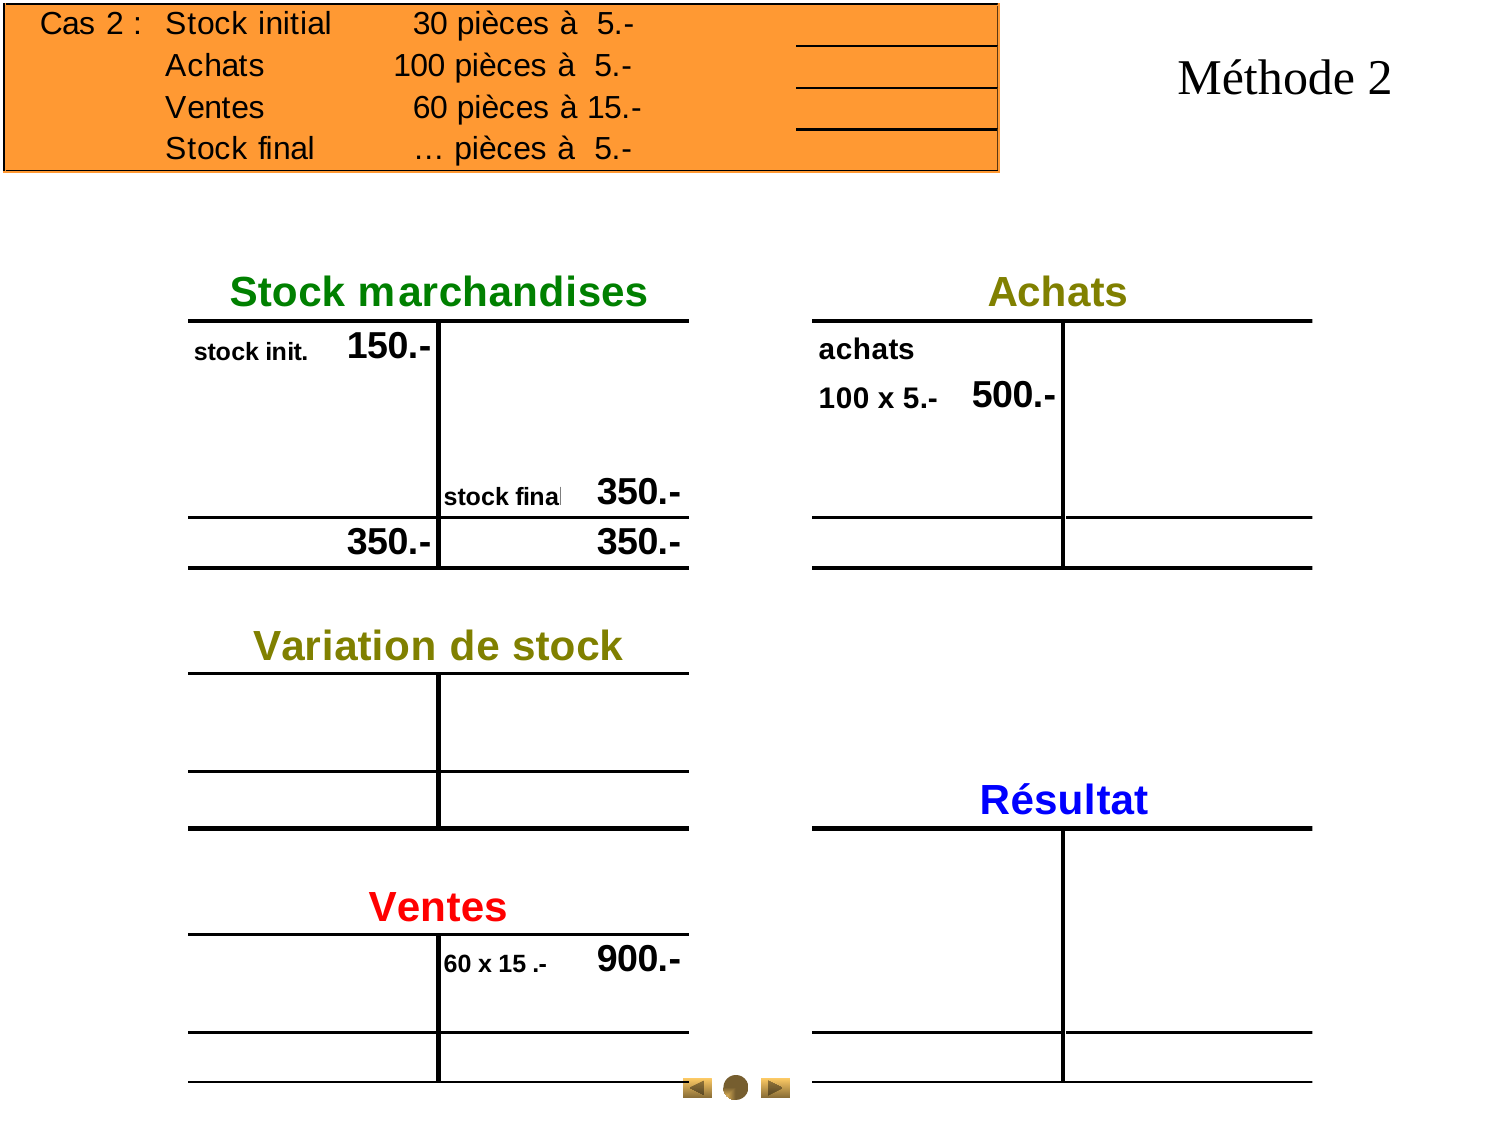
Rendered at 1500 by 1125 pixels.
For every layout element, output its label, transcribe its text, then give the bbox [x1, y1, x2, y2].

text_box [187, 237, 1314, 1085]
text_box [3, 3, 1000, 173]
text_box Méthode 2 [1162, 37, 1475, 113]
